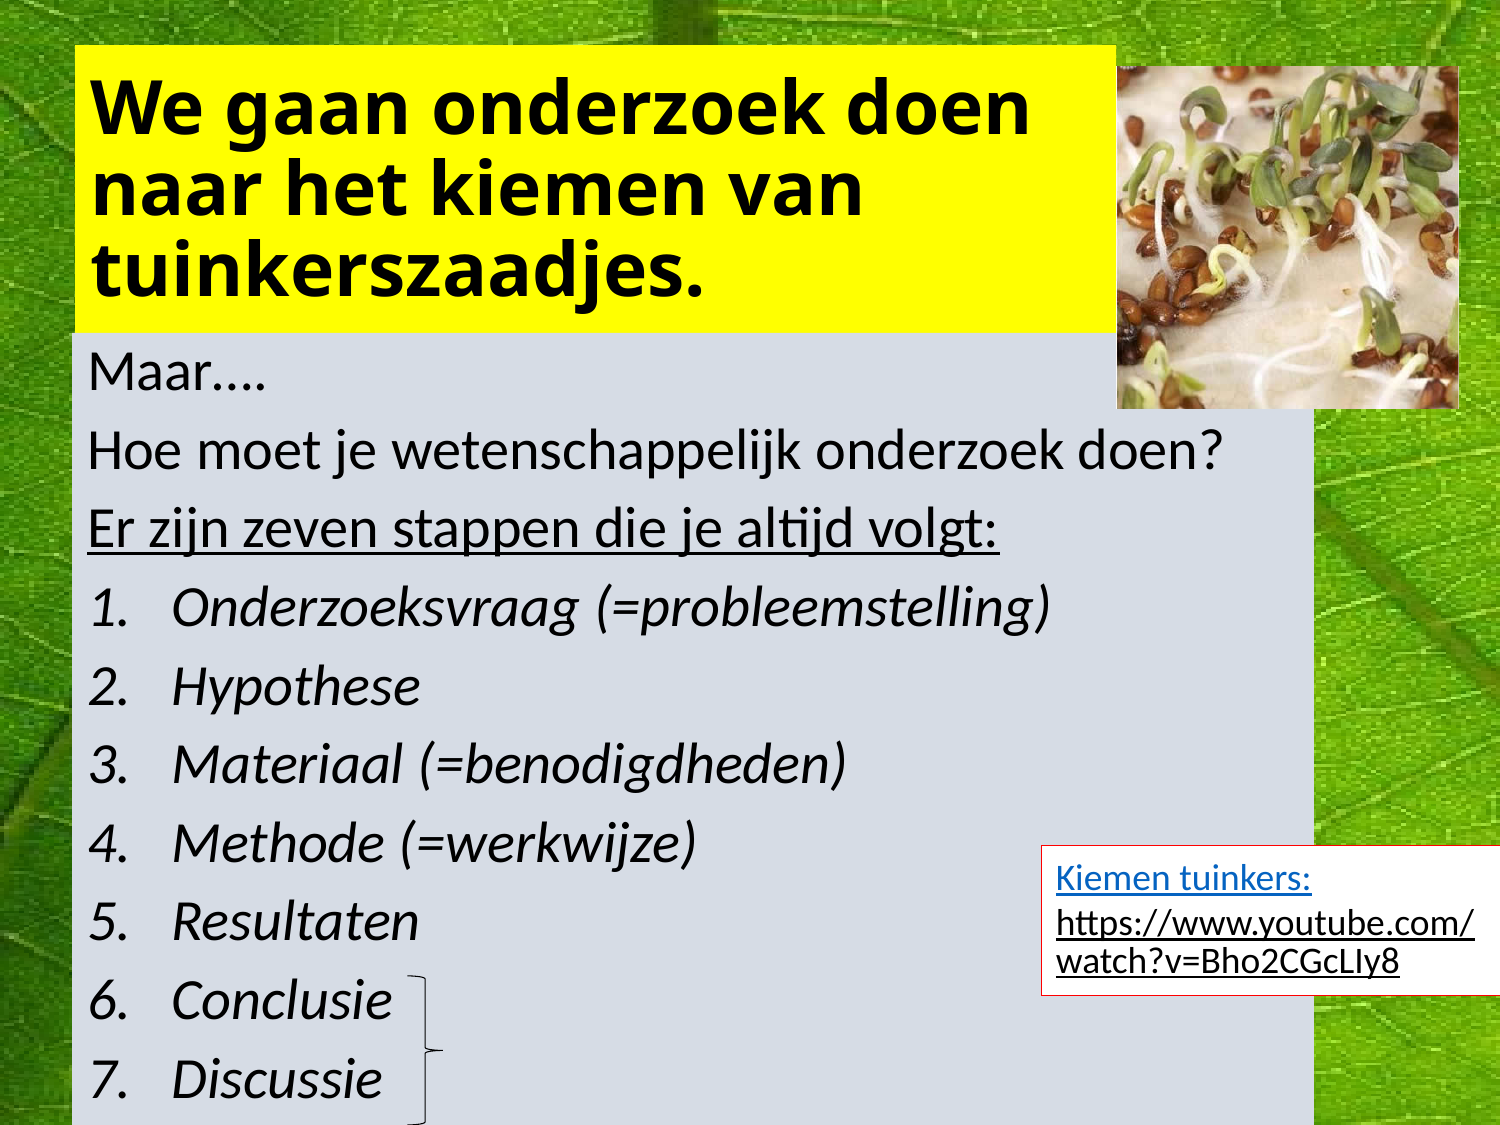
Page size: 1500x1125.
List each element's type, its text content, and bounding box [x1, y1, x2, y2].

text_box Kiemen tuinkers: https://www.youtube.com/watch?v=Bho2CGcLIy8 [1041, 845, 1500, 996]
picture [0, 0, 1500, 1125]
list Maar…. Hoe moet je wetenschappelijk onderzoek doen? Er zijn zeven stappen die je altijd volgt: Onderzoeksvraag (=probleemstelling) Hypothese Materiaal (=benodigdheden) Methode (=werkwijze) Resultaten Conclusie Discussie [72, 332, 1314, 1125]
title We gaan onderzoek doen naar het kiemen van tuinkerszaadjes. [75, 45, 1117, 332]
picture [1314, 996, 1500, 1125]
text_box [407, 975, 443, 1125]
